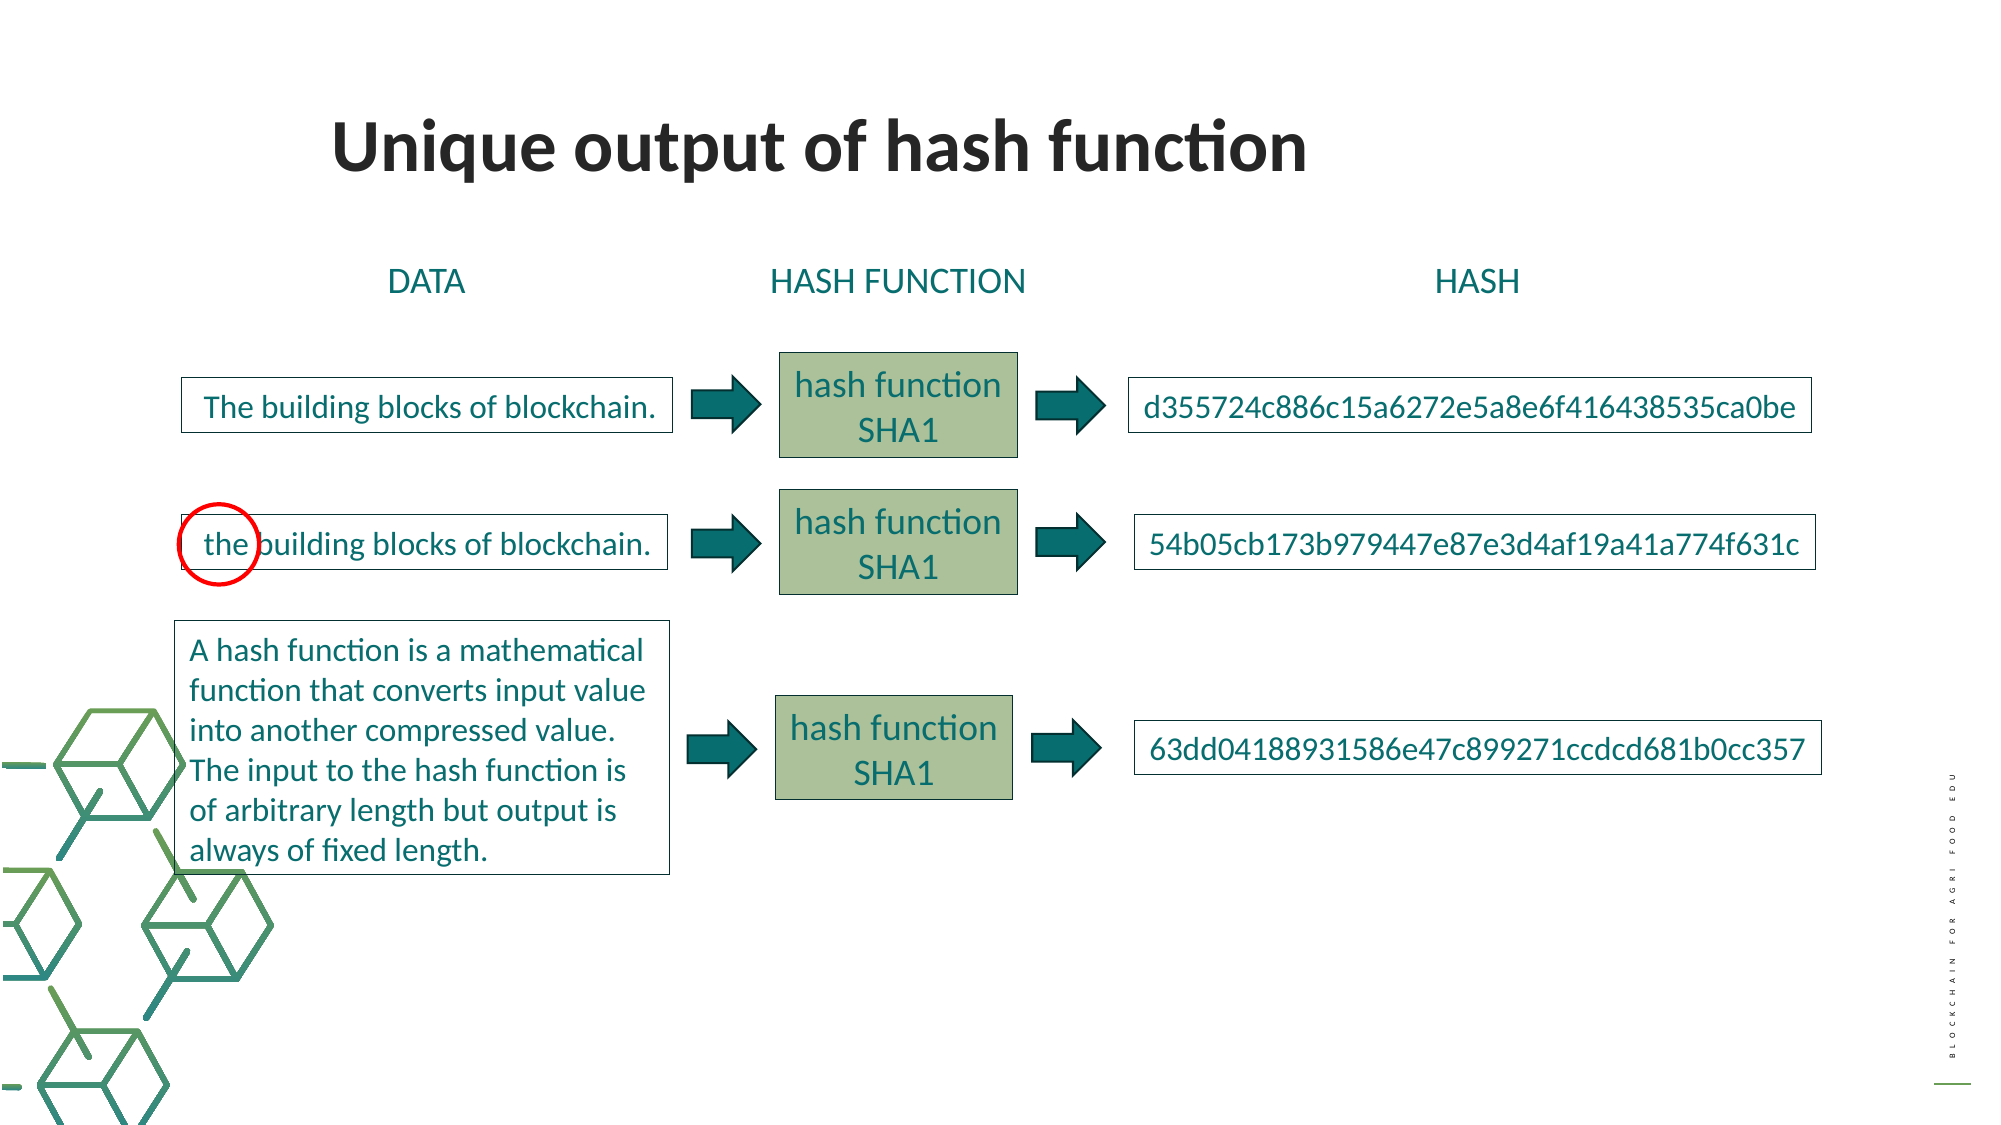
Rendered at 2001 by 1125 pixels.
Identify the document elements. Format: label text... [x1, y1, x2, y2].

text_box A hash function is a mathematical function that converts input value into another compressed value. The input to the hash function is of arbitrary length but output is always of fixed length. [174, 620, 670, 875]
text_box HASH FUNCTION [755, 249, 1042, 309]
text_box DATA [372, 248, 481, 309]
text_box hash function SHA1 [779, 352, 1018, 458]
text_box [686, 719, 758, 780]
text_box [1035, 375, 1107, 436]
text_box [177, 503, 261, 586]
text_box 54b05cb173b979447e87e3d4af19a41a774f631c [1134, 514, 1816, 570]
text_box the building blocks of blockchain. [248, 514, 668, 570]
text_box d355724c886c15a6272e5a8e6f416438535ca0be [1128, 377, 1812, 433]
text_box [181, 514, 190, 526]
text_box The building blocks of blockchain. [181, 377, 673, 433]
text_box [1035, 511, 1107, 573]
text_box [690, 513, 762, 574]
text_box hash function SHA1 [779, 489, 1018, 595]
text_box [1031, 717, 1103, 779]
text_box [690, 373, 762, 435]
text_box 63dd04188931586e47c899271ccdcd681b0cc357 [1134, 720, 1822, 775]
text_box HASH [1420, 248, 1536, 309]
text_box hash function SHA1 [775, 695, 1013, 800]
list Unique output of hash function [316, 99, 1869, 267]
